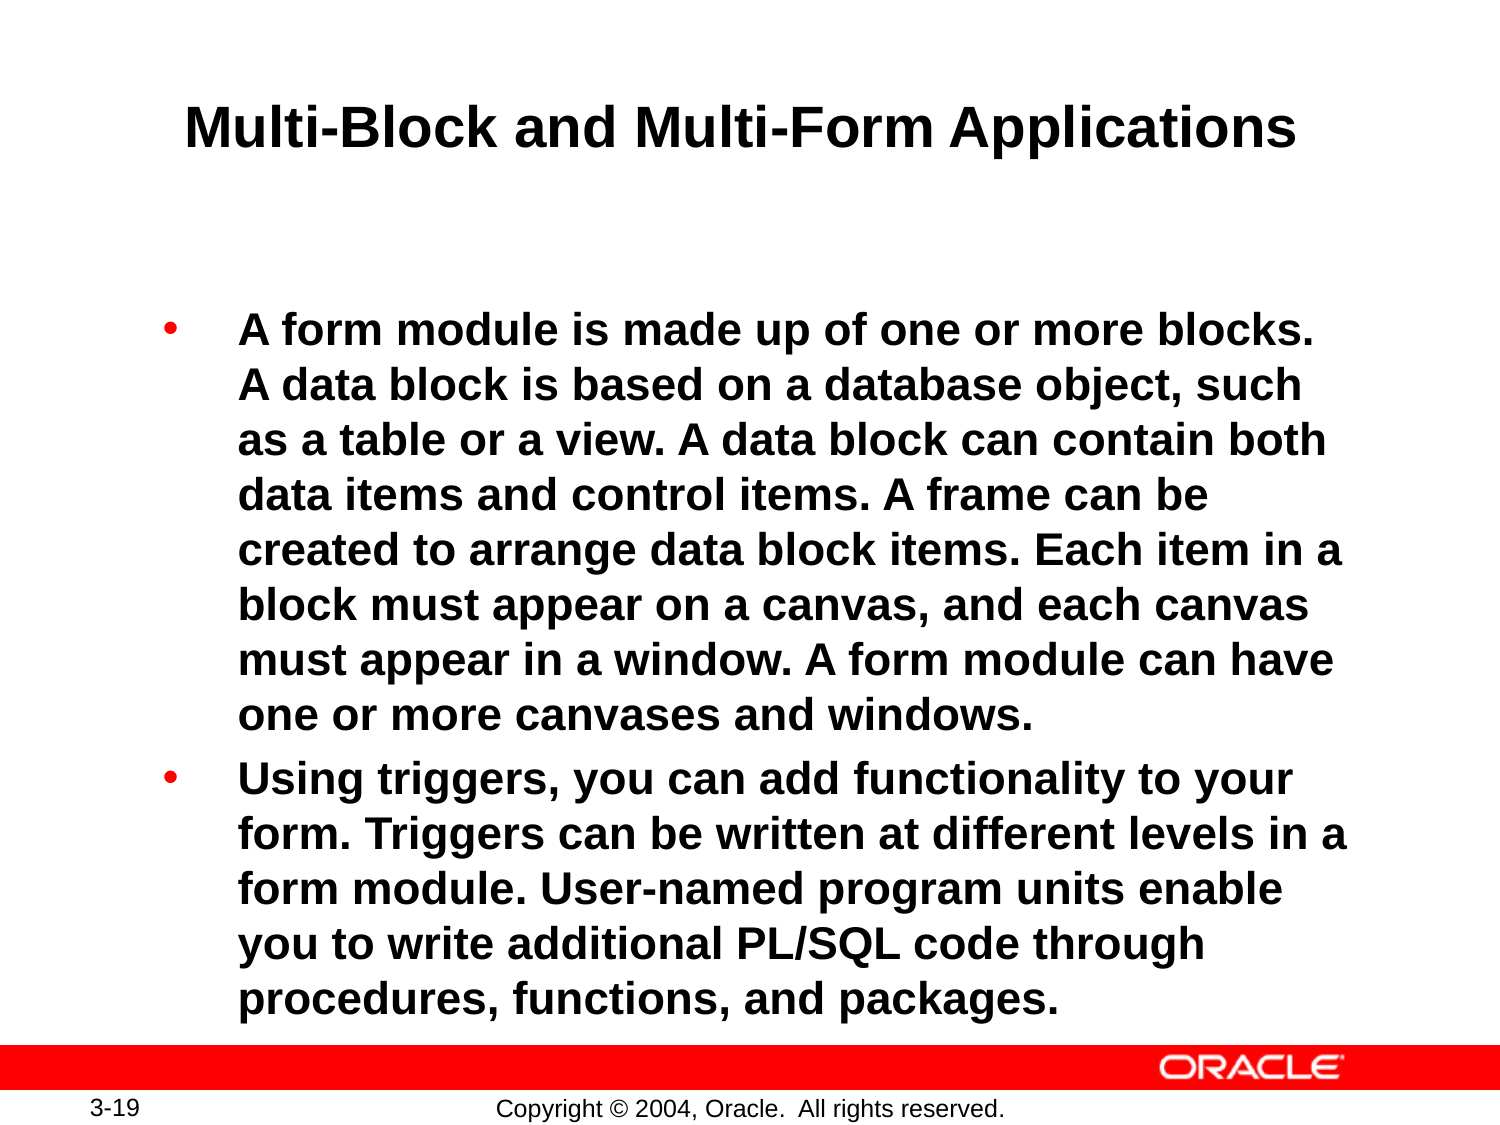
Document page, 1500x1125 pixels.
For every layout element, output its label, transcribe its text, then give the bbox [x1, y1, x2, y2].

list A form module is made up of one or more blocks. A data block is based on a database object, such as a table or a view. A data block can contain both data items and control items. A frame can be created to arrange data block items. Each item in a block must appear on a canvas, and each canvas must appear in a window. A form module can have one or more canvases and windows. Using triggers, you can add functionality to your form. Triggers can be written at different levels in a form module. User-named program units enable you to write additional PL/SQL code through procedures, functions, and packages. [141, 297, 1351, 1103]
title Multi-Block and Multi-Form Applications [149, 87, 1351, 232]
